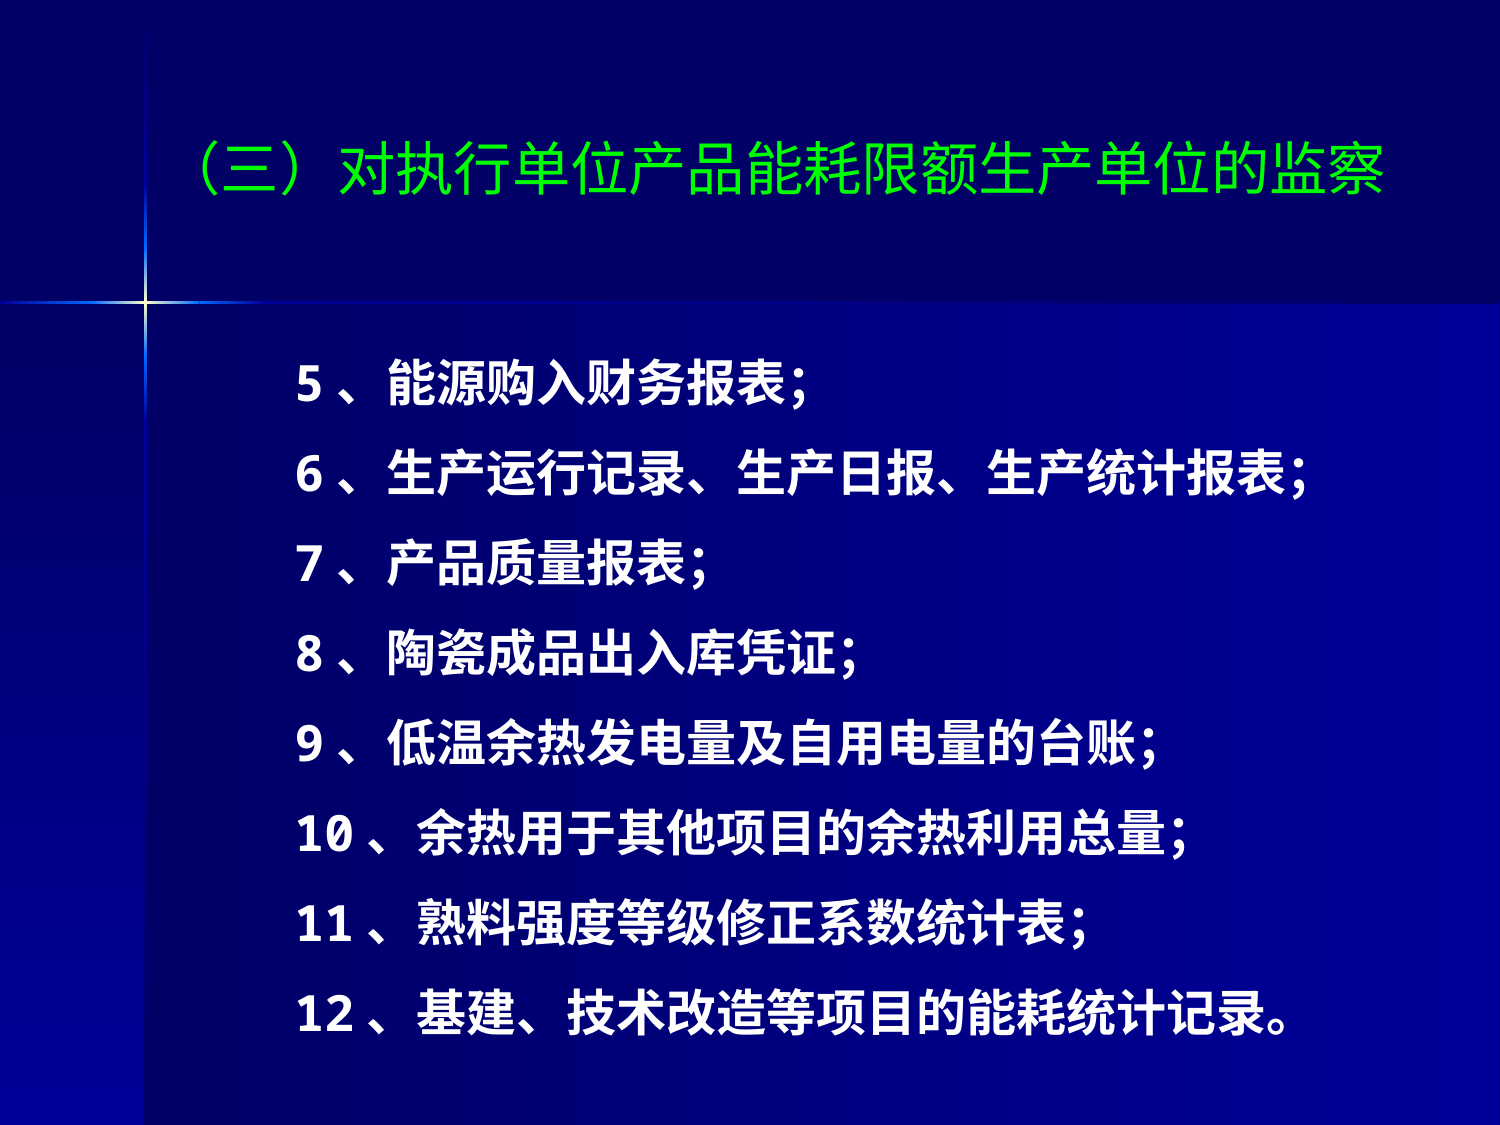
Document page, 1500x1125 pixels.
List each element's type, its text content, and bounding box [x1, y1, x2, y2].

list 5、能源购入财务报表； 6、生产运行记录、生产日报、生产统计报表； 7、产品质量报表； 8、陶瓷成品出入库凭证； 9、低温余热发电量及自用电量的台账； 10、余热用于其他项目的余热利用总量； 11、熟料强度等级修正系数统计表； 12、基建、技术改造等项目的能耗统计记录。 [159, 314, 1398, 990]
title （三）对执行单位产品能耗限额生产单位的监察 [147, 49, 1413, 286]
